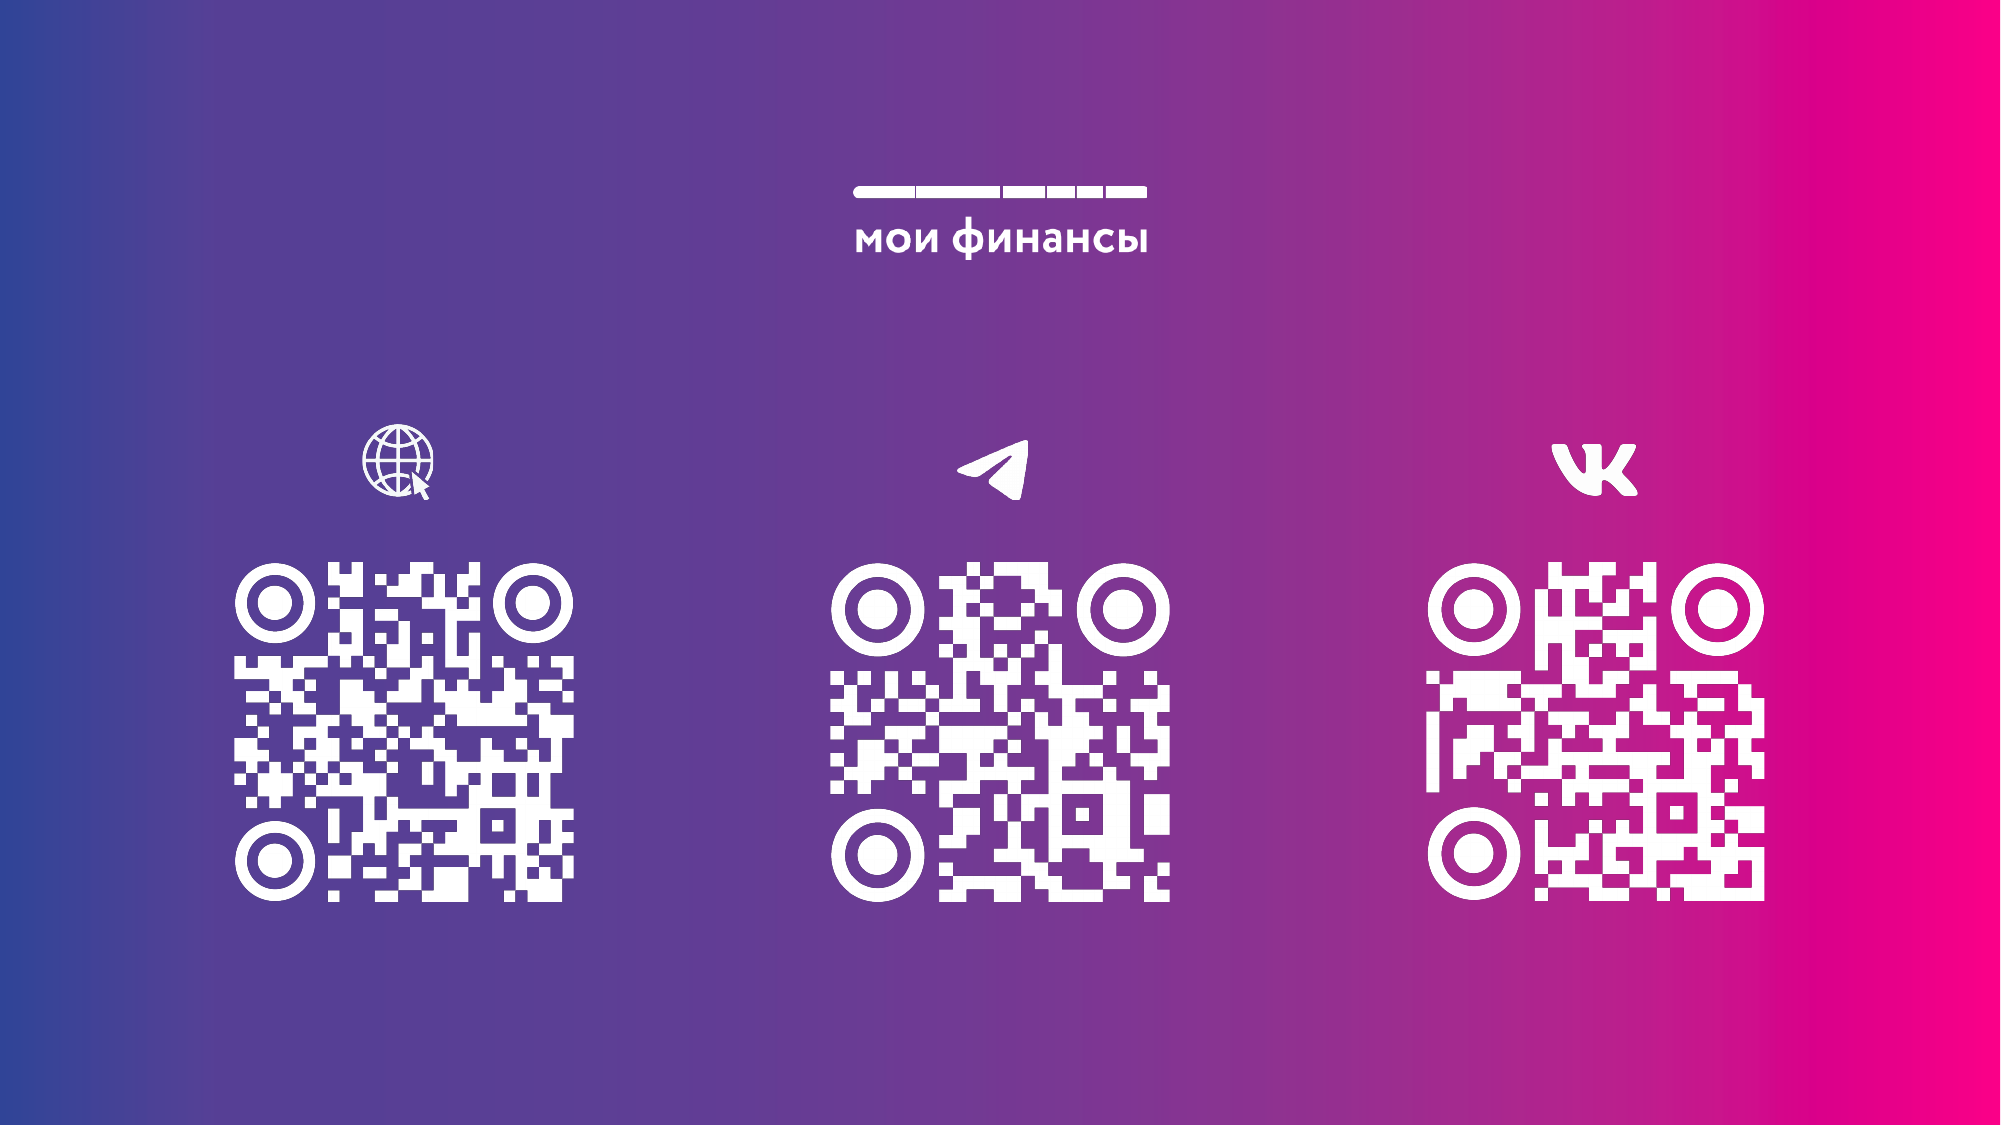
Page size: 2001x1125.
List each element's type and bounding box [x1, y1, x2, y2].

picture [234, 562, 574, 902]
picture [362, 424, 434, 500]
picture [830, 562, 1170, 902]
picture [1426, 562, 1765, 901]
picture [1551, 444, 1638, 496]
picture [956, 440, 1029, 500]
picture [852, 186, 1148, 261]
